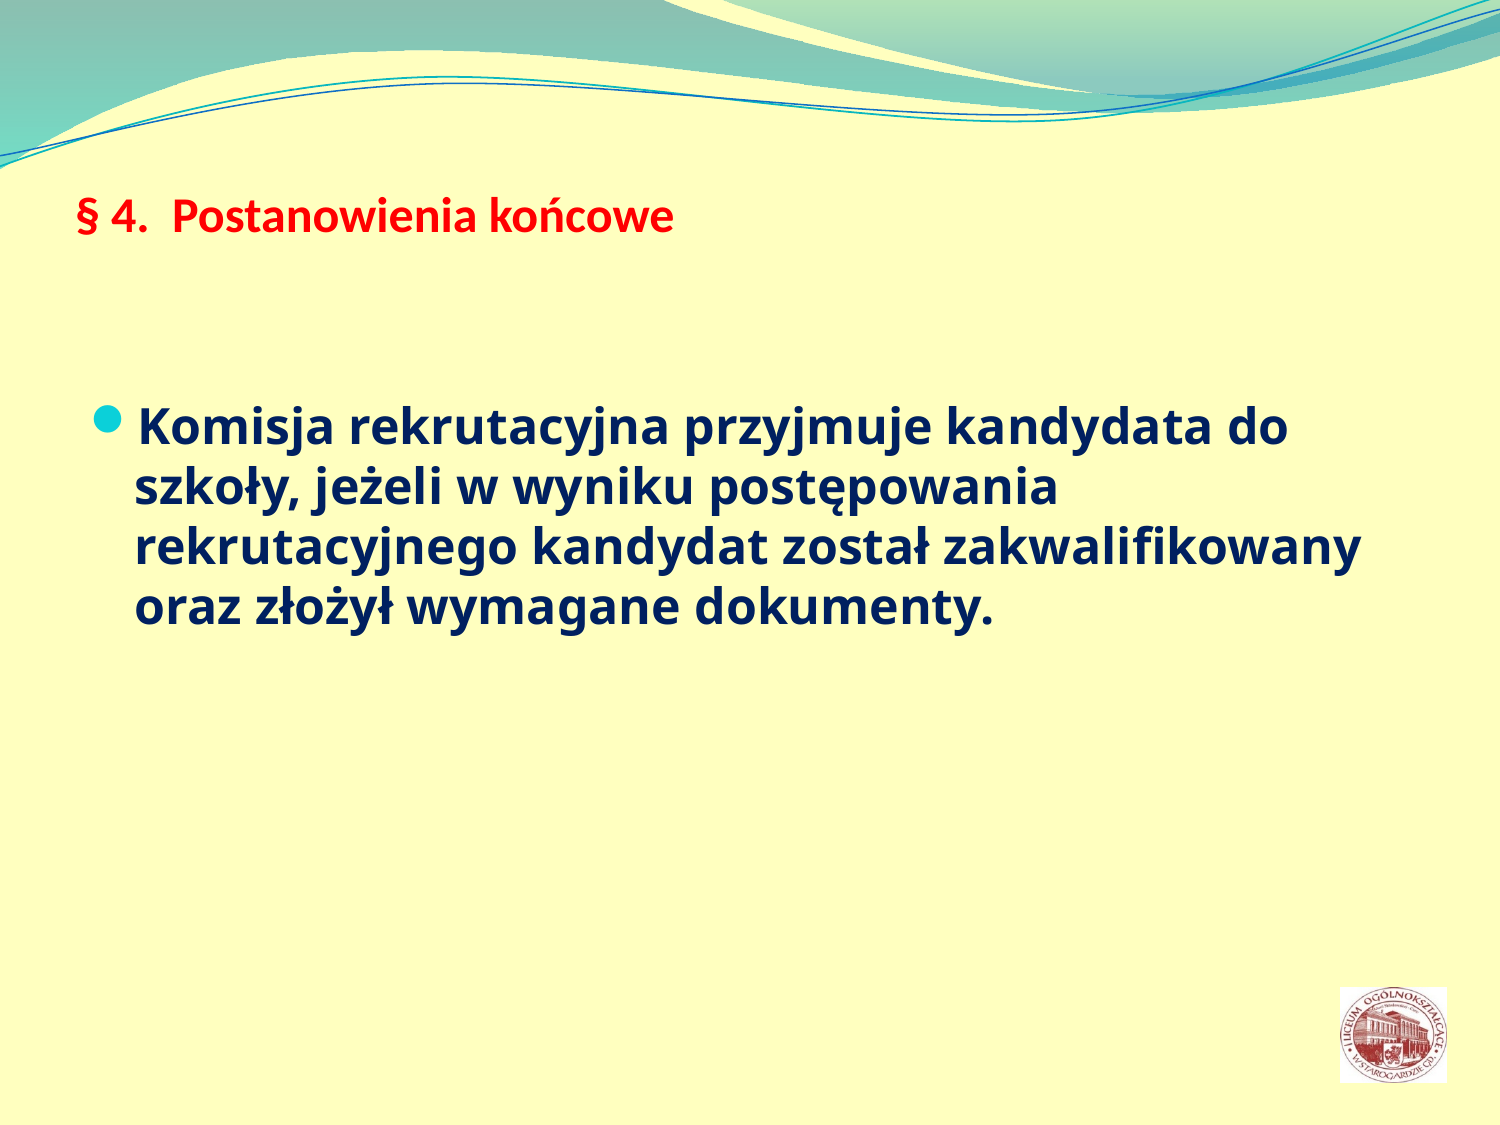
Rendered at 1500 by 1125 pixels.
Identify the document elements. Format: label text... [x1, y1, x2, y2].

picture [1340, 987, 1448, 1083]
title § 4. Postanowienia końcowe [75, 115, 1425, 303]
list Komisja rekrutacyjna przyjmuje kandydata do szkoły, jeżeli w wyniku postępowania rekrutacyjnego kandydat został zakwalifikowany oraz złożył wymagane dokumenty. [75, 317, 1425, 1038]
